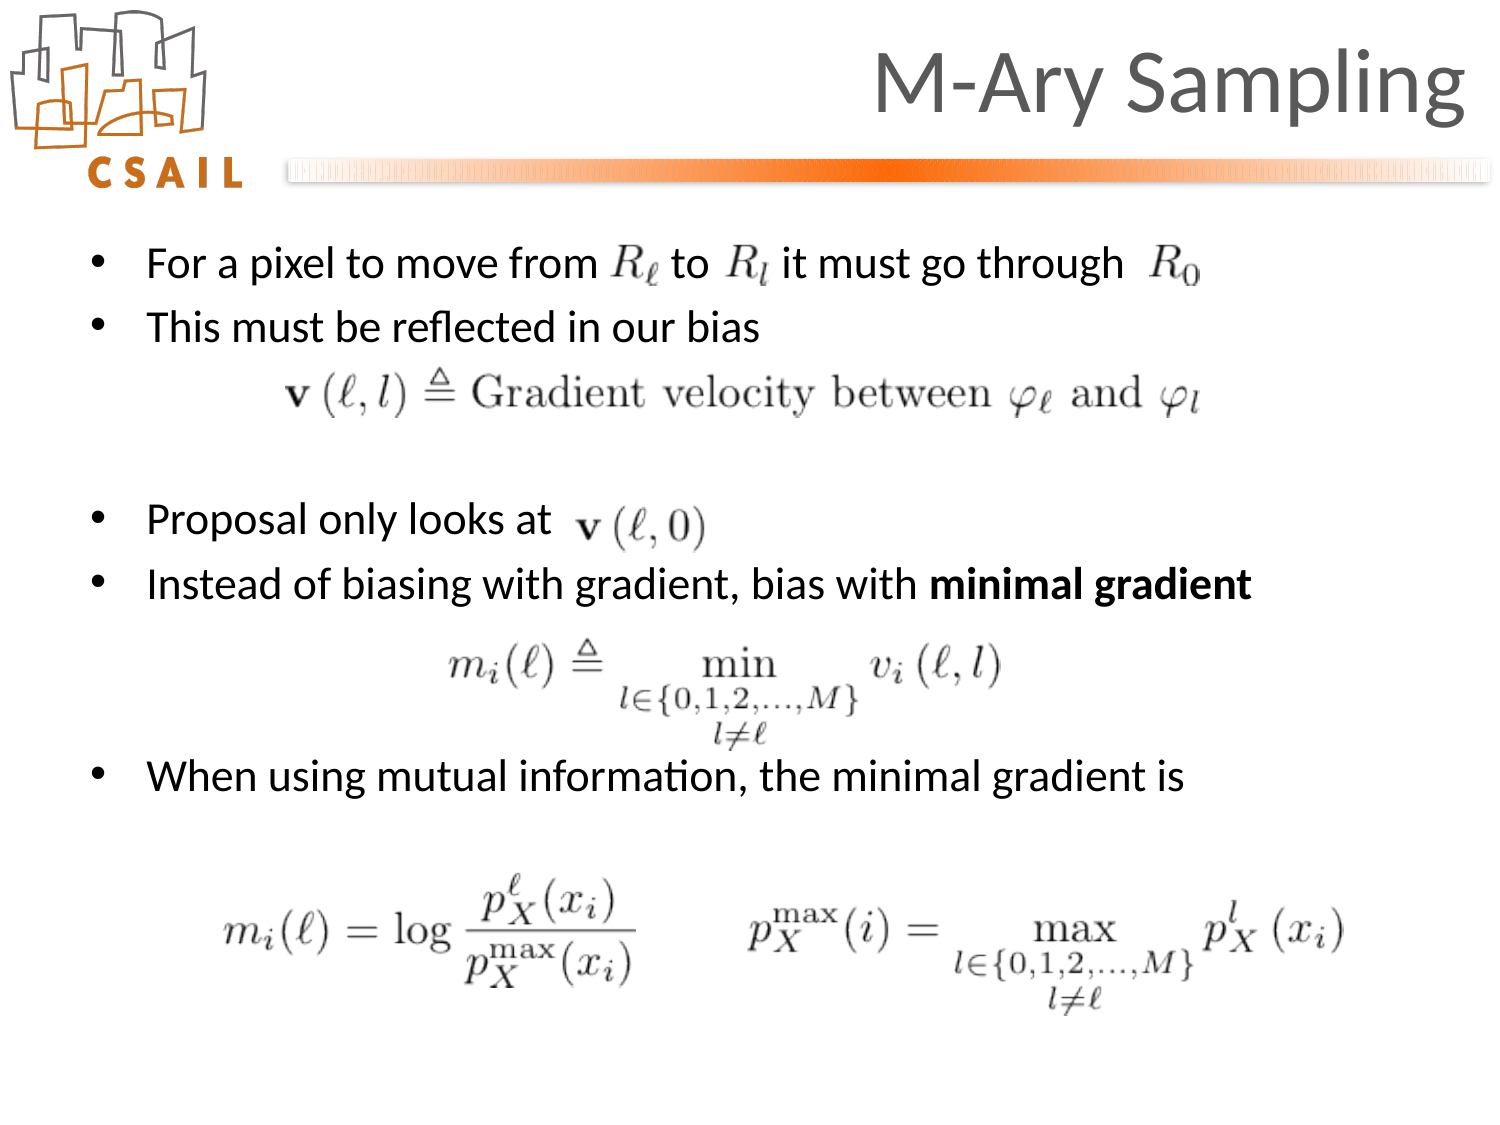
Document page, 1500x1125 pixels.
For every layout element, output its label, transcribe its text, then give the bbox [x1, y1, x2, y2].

list For a pixel to move from to it must go through This must be reflected in our bias Proposal only looks at Instead of biasing with gradient, bias with minimal gradient When using mutual information, the minimal gradient is [75, 225, 1425, 1005]
title M-Ary Sampling [208, 4, 1483, 147]
picture [222, 871, 636, 989]
picture [747, 898, 1344, 1016]
picture [448, 636, 1002, 752]
picture [574, 504, 707, 554]
picture [724, 243, 769, 286]
picture [610, 243, 661, 286]
picture [10, 10, 242, 188]
picture [285, 365, 1201, 418]
picture [1149, 243, 1201, 286]
